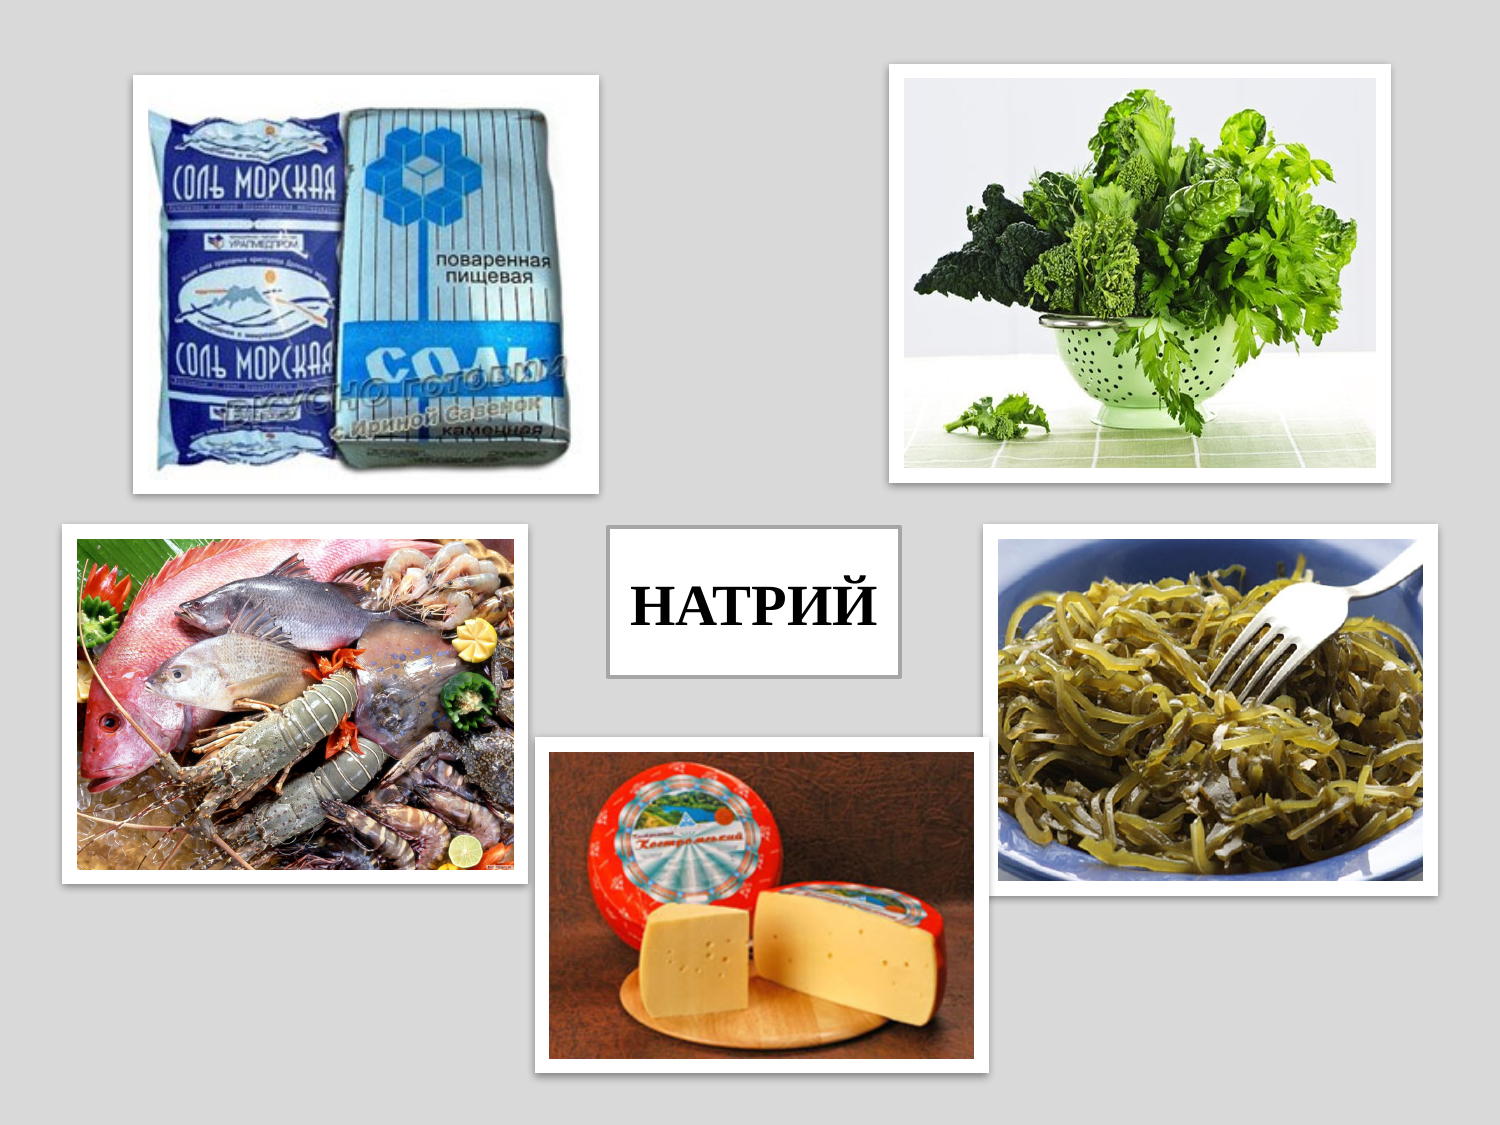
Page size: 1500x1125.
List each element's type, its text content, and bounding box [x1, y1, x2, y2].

text_box НАТРИЙ [606, 525, 902, 679]
picture [997, 538, 1424, 882]
picture [548, 751, 975, 1059]
picture [76, 538, 514, 870]
picture [903, 77, 1377, 469]
picture [147, 89, 585, 481]
